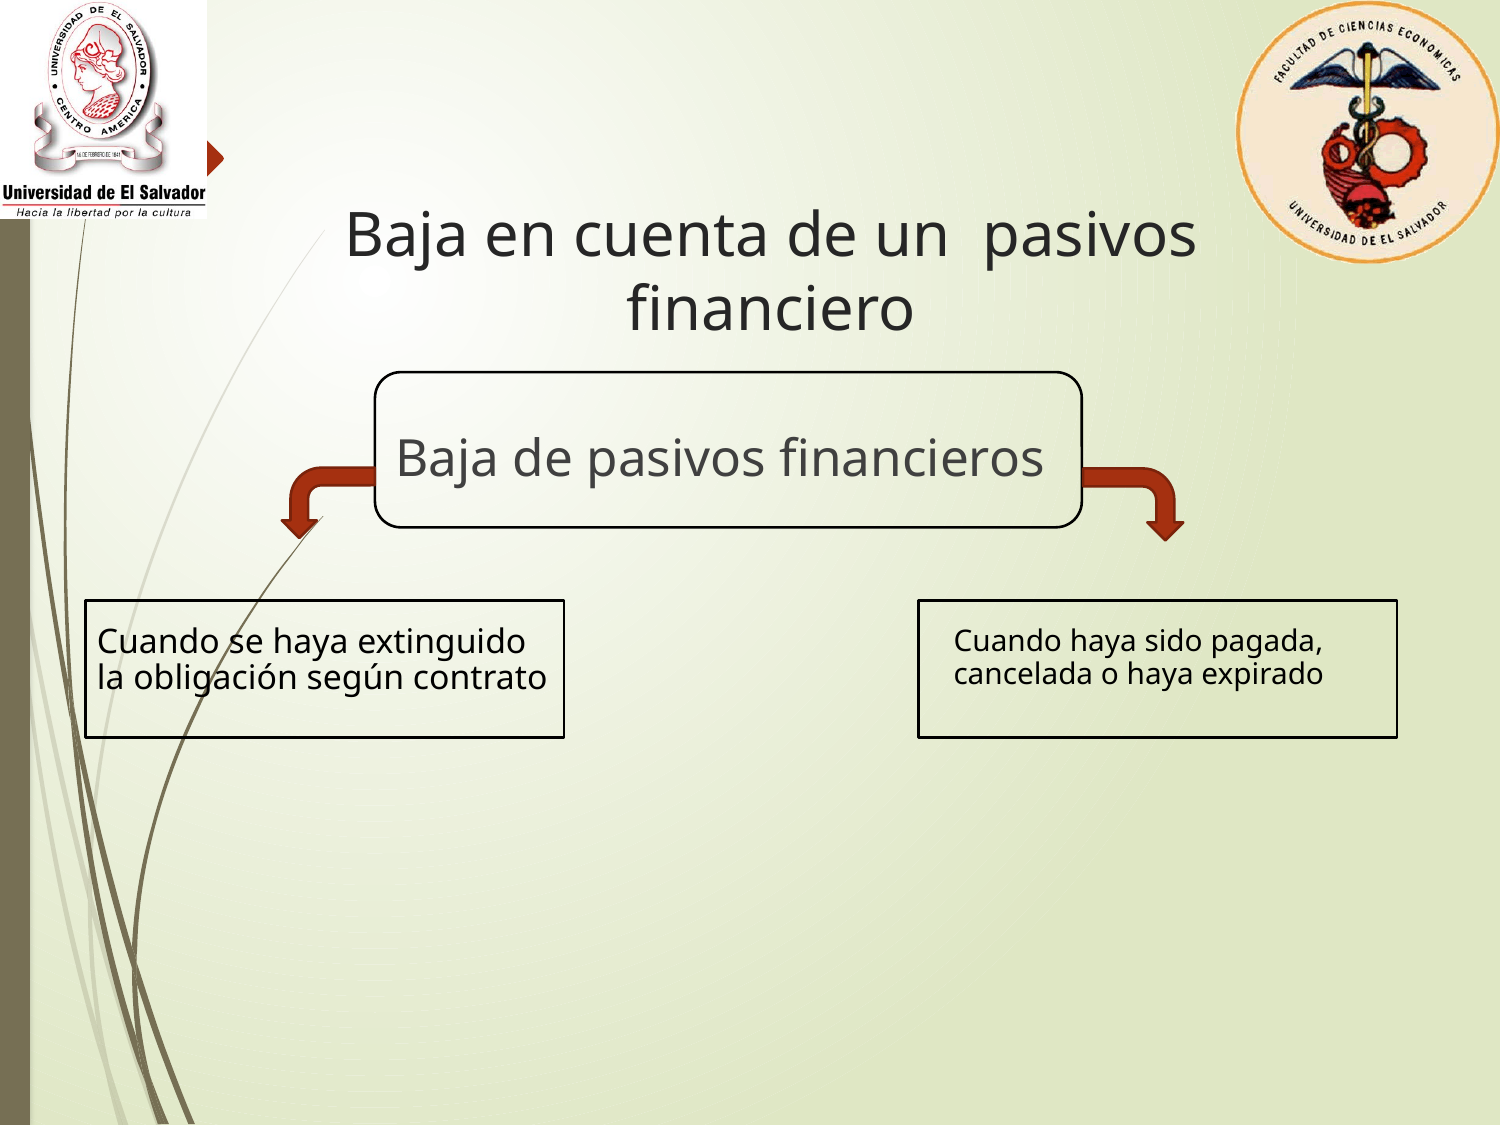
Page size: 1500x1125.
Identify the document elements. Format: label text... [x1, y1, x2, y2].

picture [0, 0, 207, 219]
picture [1235, 0, 1500, 265]
text_box [280, 466, 377, 539]
text_box [917, 599, 1398, 739]
text_box [1081, 467, 1185, 542]
title Baja en cuenta de un pasivos financiero [199, 187, 1344, 351]
text_box [373, 370, 1084, 529]
text_box [84, 599, 565, 739]
